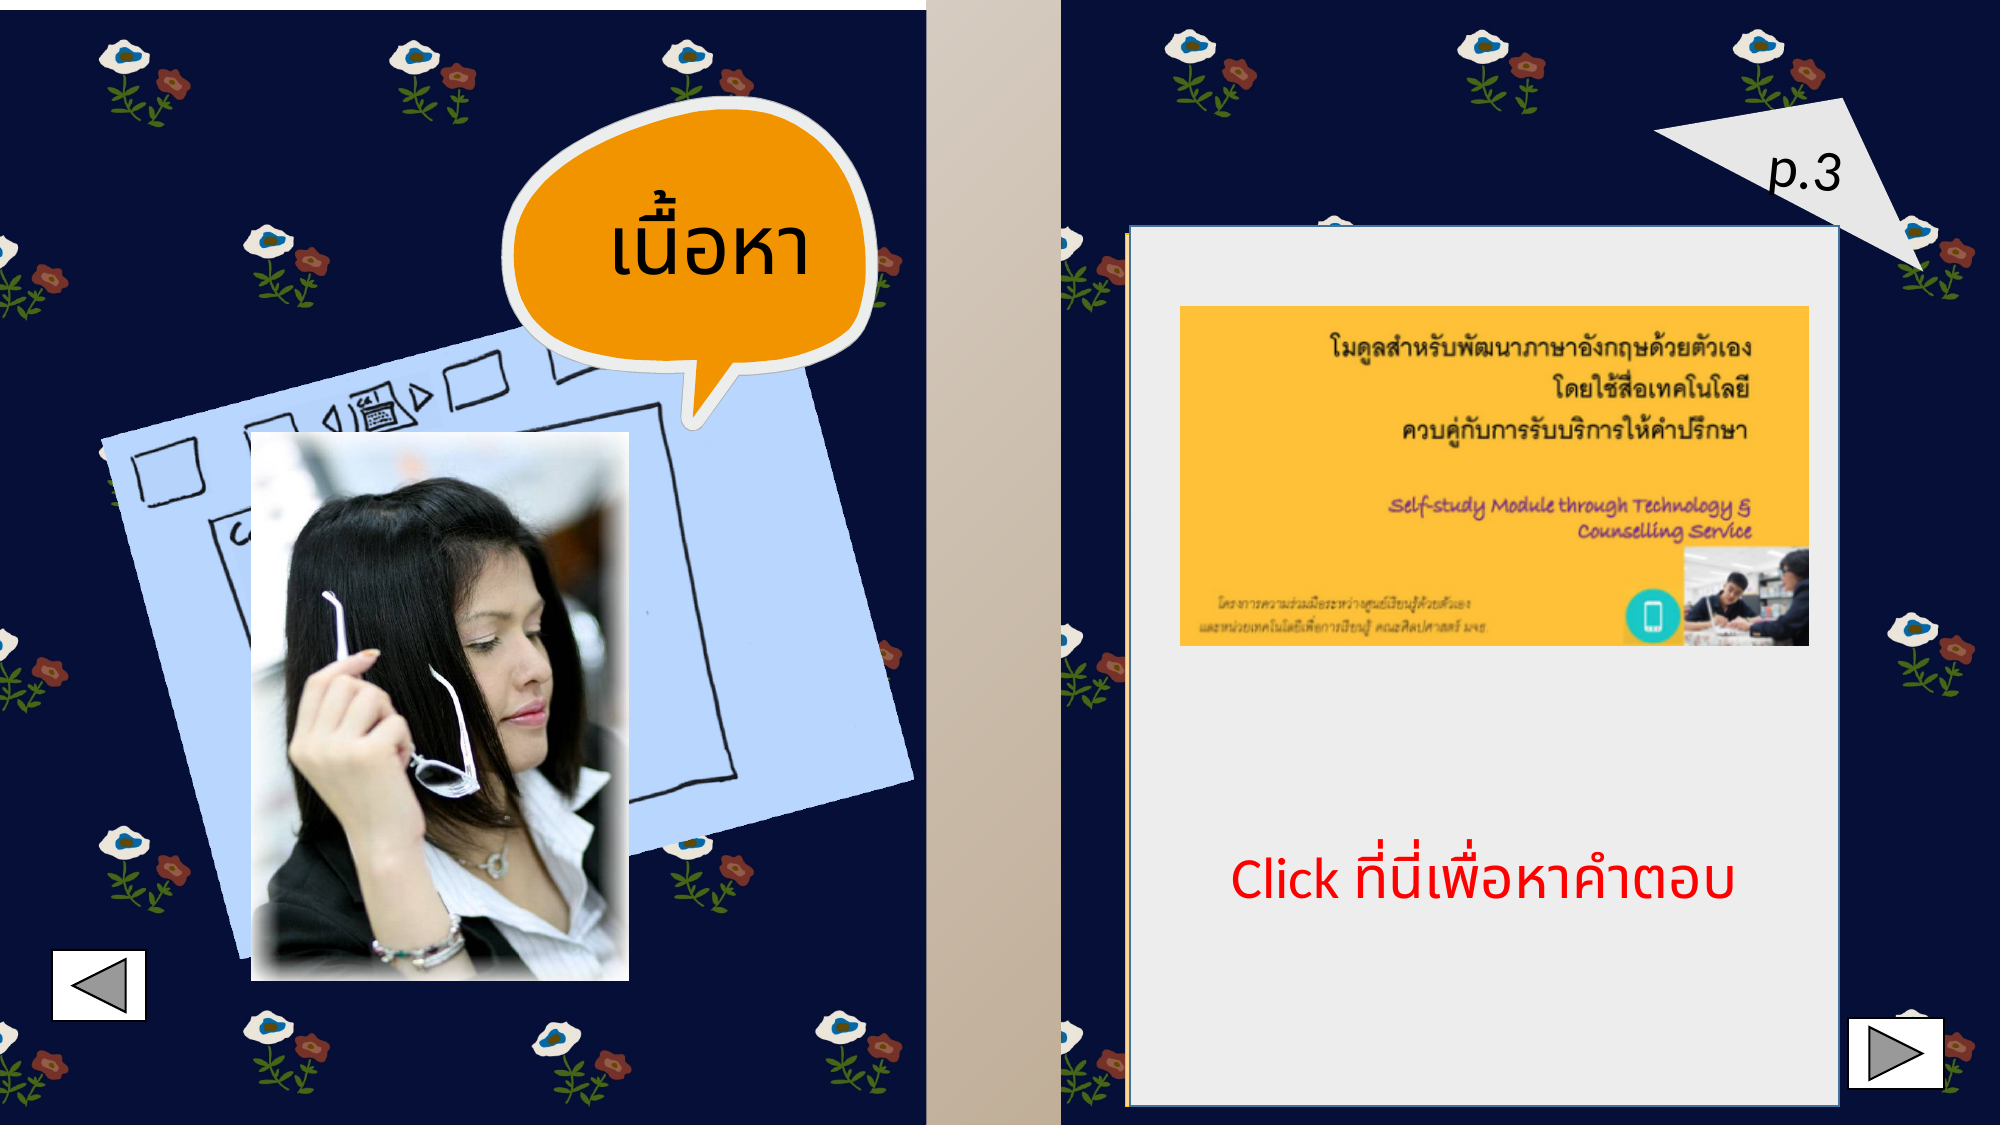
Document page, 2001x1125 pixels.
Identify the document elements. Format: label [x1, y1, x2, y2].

text_box [501, 95, 879, 432]
picture [1060, 0, 2000, 1125]
picture [0, 10, 927, 1125]
text_box [925, 0, 1060, 1125]
